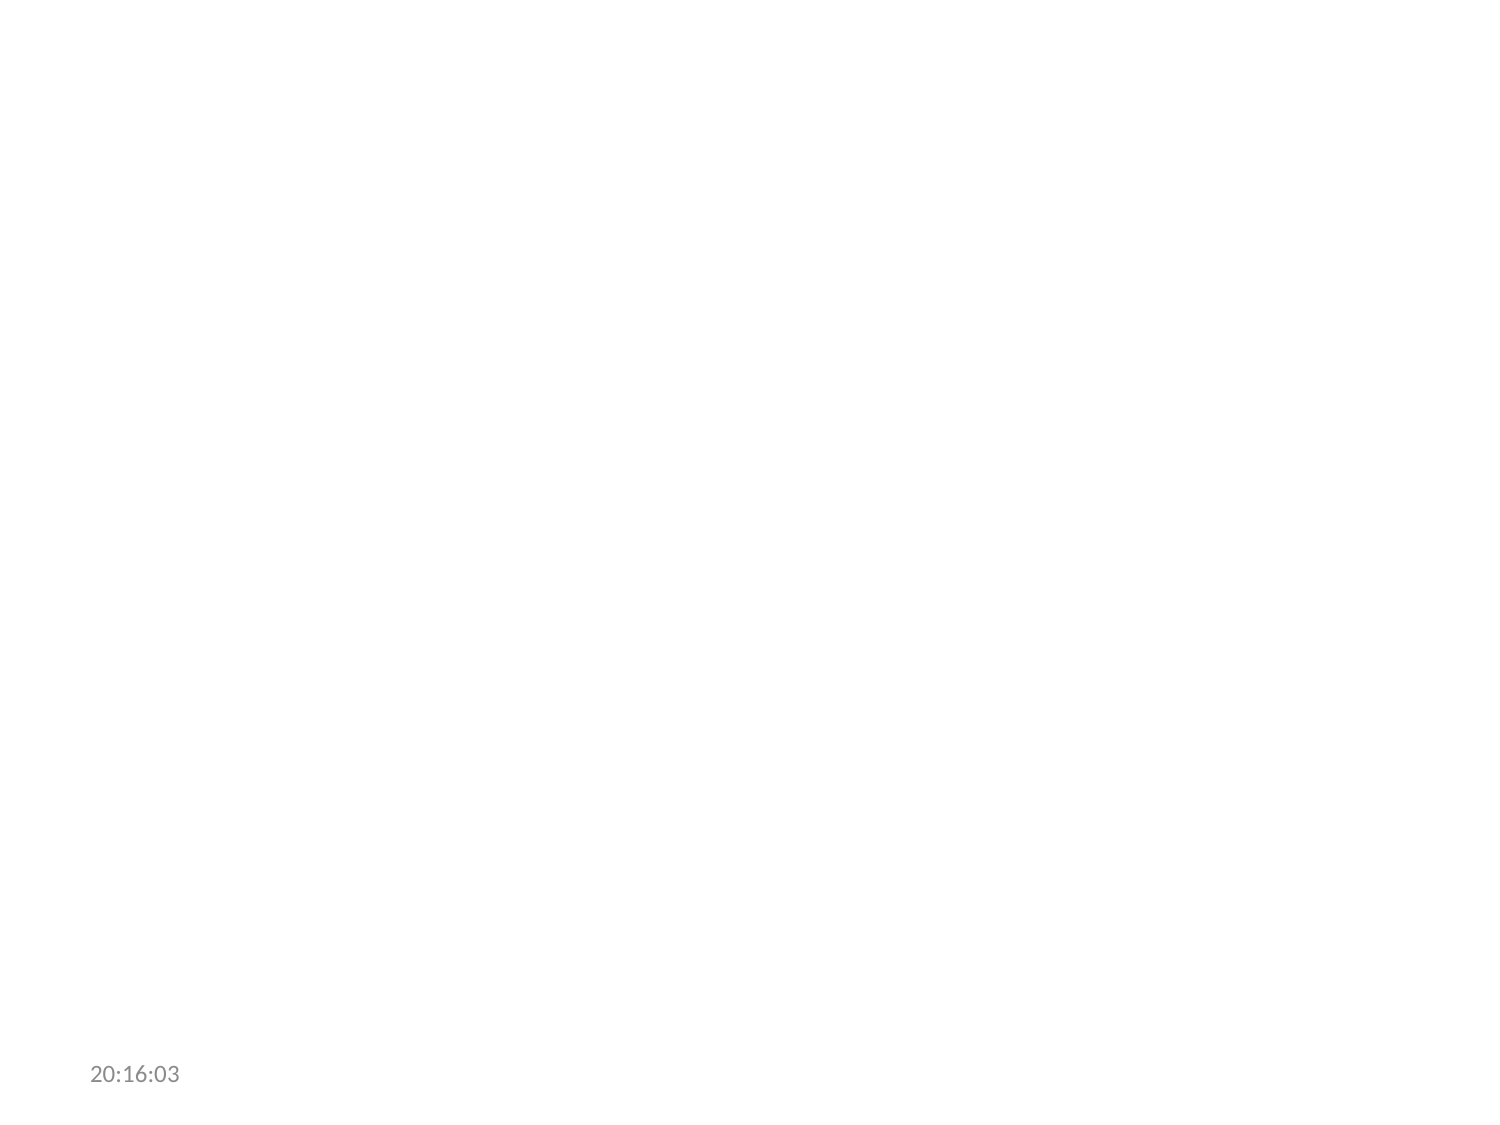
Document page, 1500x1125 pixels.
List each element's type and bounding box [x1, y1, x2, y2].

slide_number [75, 1042, 425, 1103]
